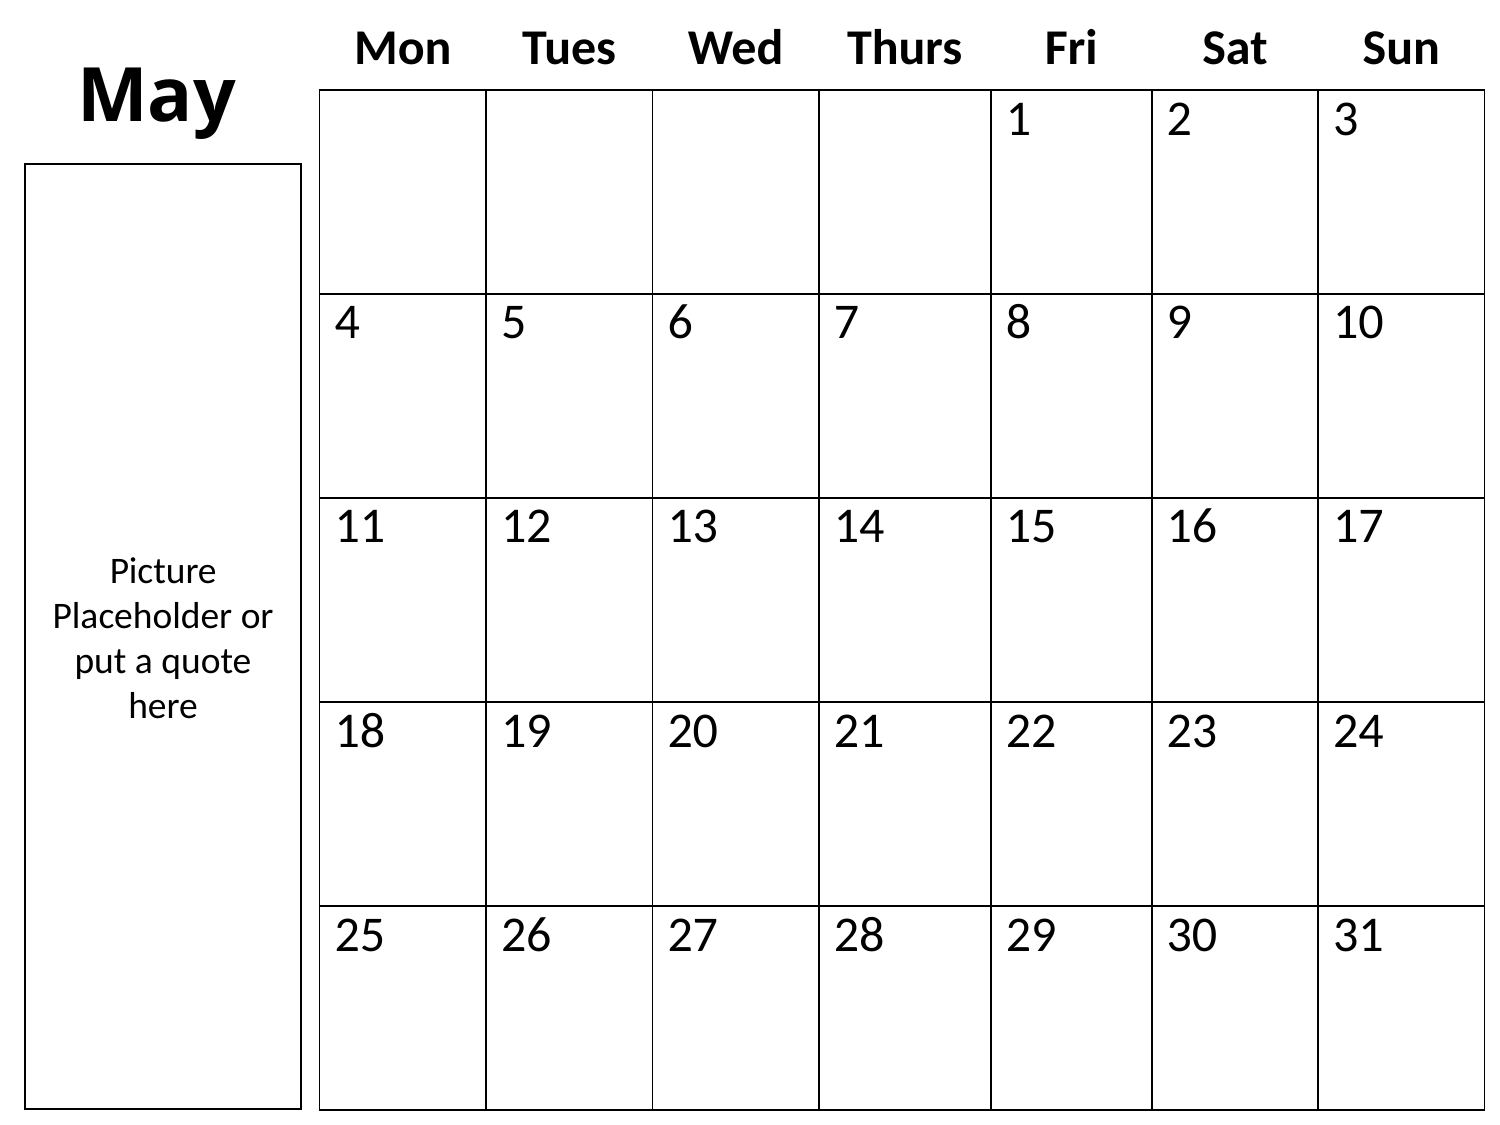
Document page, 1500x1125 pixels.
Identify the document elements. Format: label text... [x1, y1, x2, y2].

table_cell 6 [653, 295, 818, 497]
table_header Thurs [819, 15, 991, 89]
table_cell 27 [653, 907, 818, 1109]
table_cell 1 [992, 91, 1151, 293]
table_cell [320, 91, 485, 293]
table_cell 10 [1319, 295, 1484, 497]
table_cell 11 [320, 499, 485, 701]
table_cell 15 [992, 499, 1151, 701]
table_cell 26 [487, 907, 652, 1109]
table_cell 3 [1319, 91, 1484, 293]
table_cell 28 [820, 907, 990, 1109]
table_header Wed [652, 15, 819, 89]
table_cell 2 [1153, 91, 1317, 293]
text_box Picture Placeholder or put a quote here [24, 163, 302, 1110]
table_cell 17 [1319, 499, 1484, 701]
table_header Tues [486, 15, 652, 89]
table_cell 24 [1319, 703, 1484, 905]
table_cell 13 [653, 499, 818, 701]
table_cell 12 [487, 499, 652, 701]
table_cell 29 [992, 907, 1151, 1109]
table_header Sun [1318, 15, 1484, 89]
table_cell 20 [653, 703, 818, 905]
table_cell 25 [320, 907, 485, 1109]
table_cell 5 [487, 295, 652, 497]
title May [29, 34, 303, 160]
table_cell 8 [992, 295, 1151, 497]
table_cell 16 [1153, 499, 1317, 701]
table_cell [653, 91, 818, 293]
table_cell 4 [320, 295, 485, 497]
table_cell 9 [1153, 295, 1317, 497]
table_cell 18 [320, 703, 485, 905]
table_cell 14 [820, 499, 990, 701]
table_cell [820, 91, 990, 293]
table_cell 7 [820, 295, 990, 497]
table_cell [487, 91, 652, 293]
table_header Fri [991, 15, 1152, 89]
table_header Sat [1152, 15, 1318, 89]
table_cell 21 [820, 703, 990, 905]
table_cell 30 [1153, 907, 1317, 1109]
table_cell 31 [1319, 907, 1484, 1109]
table_cell 22 [992, 703, 1151, 905]
table_cell 19 [487, 703, 652, 905]
table_cell 23 [1153, 703, 1317, 905]
table_header Mon [320, 15, 486, 89]
